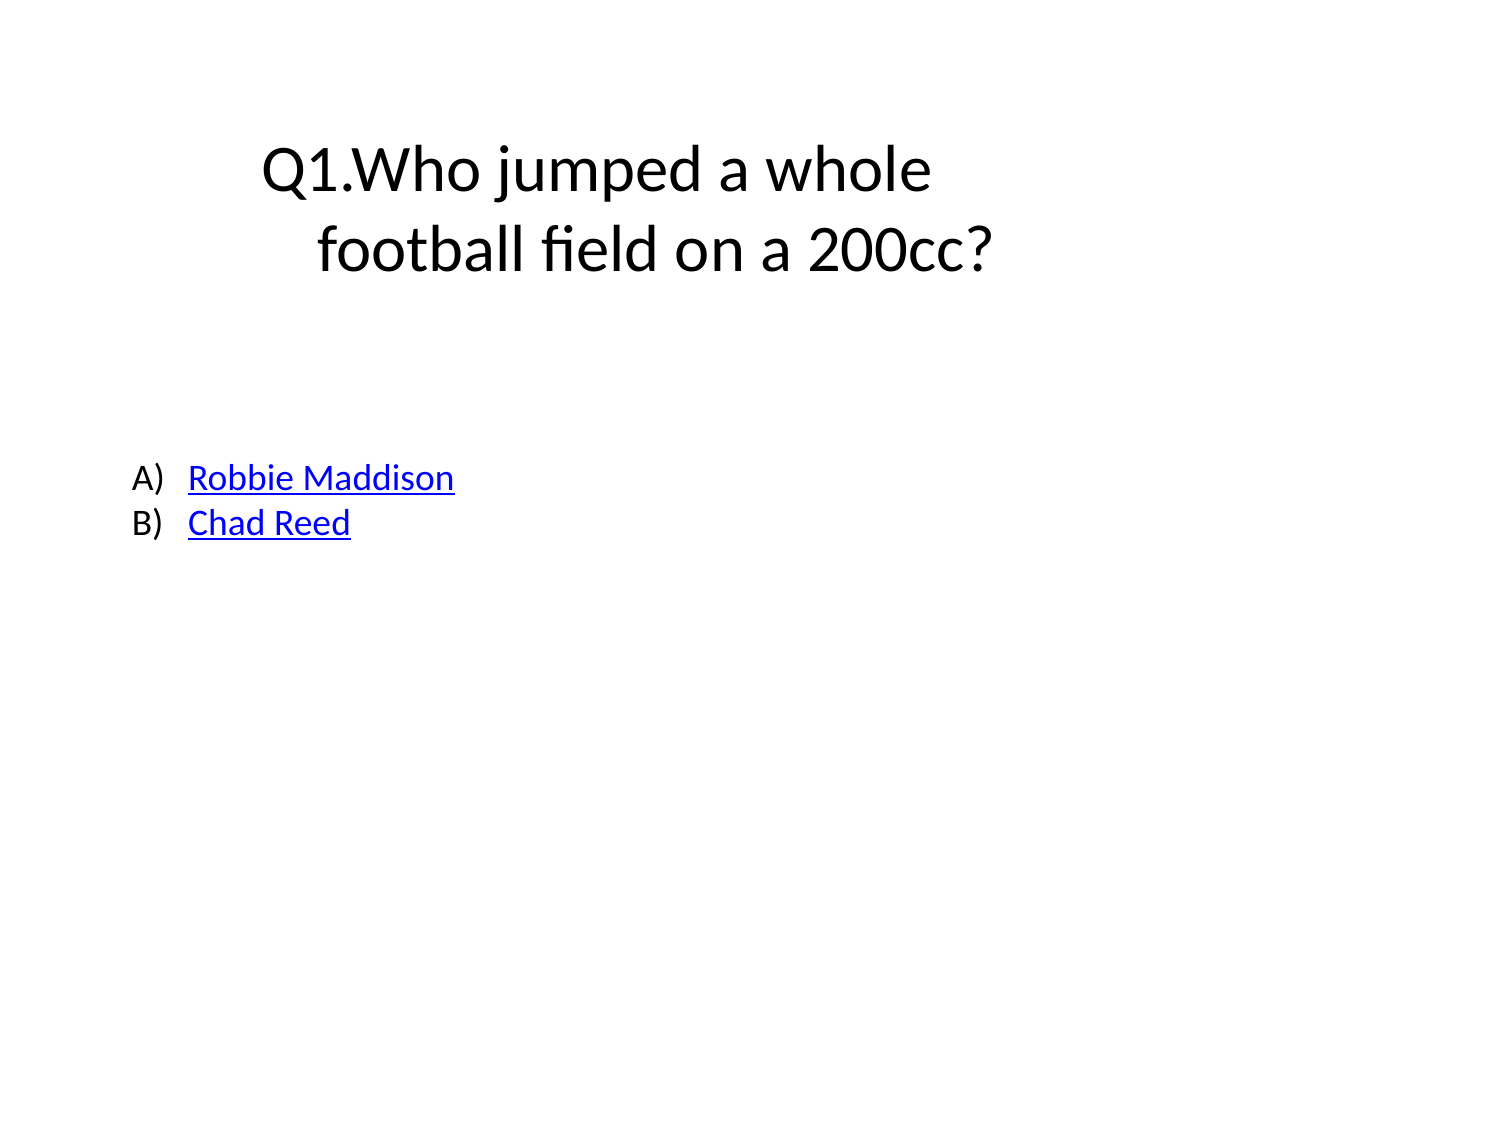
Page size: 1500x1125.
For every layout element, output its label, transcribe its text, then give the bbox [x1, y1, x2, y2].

text_box Robbie Maddison Chad Reed [117, 445, 1172, 595]
list Q1.Who jumped a whole football field on a 200cc? [246, 117, 1114, 406]
